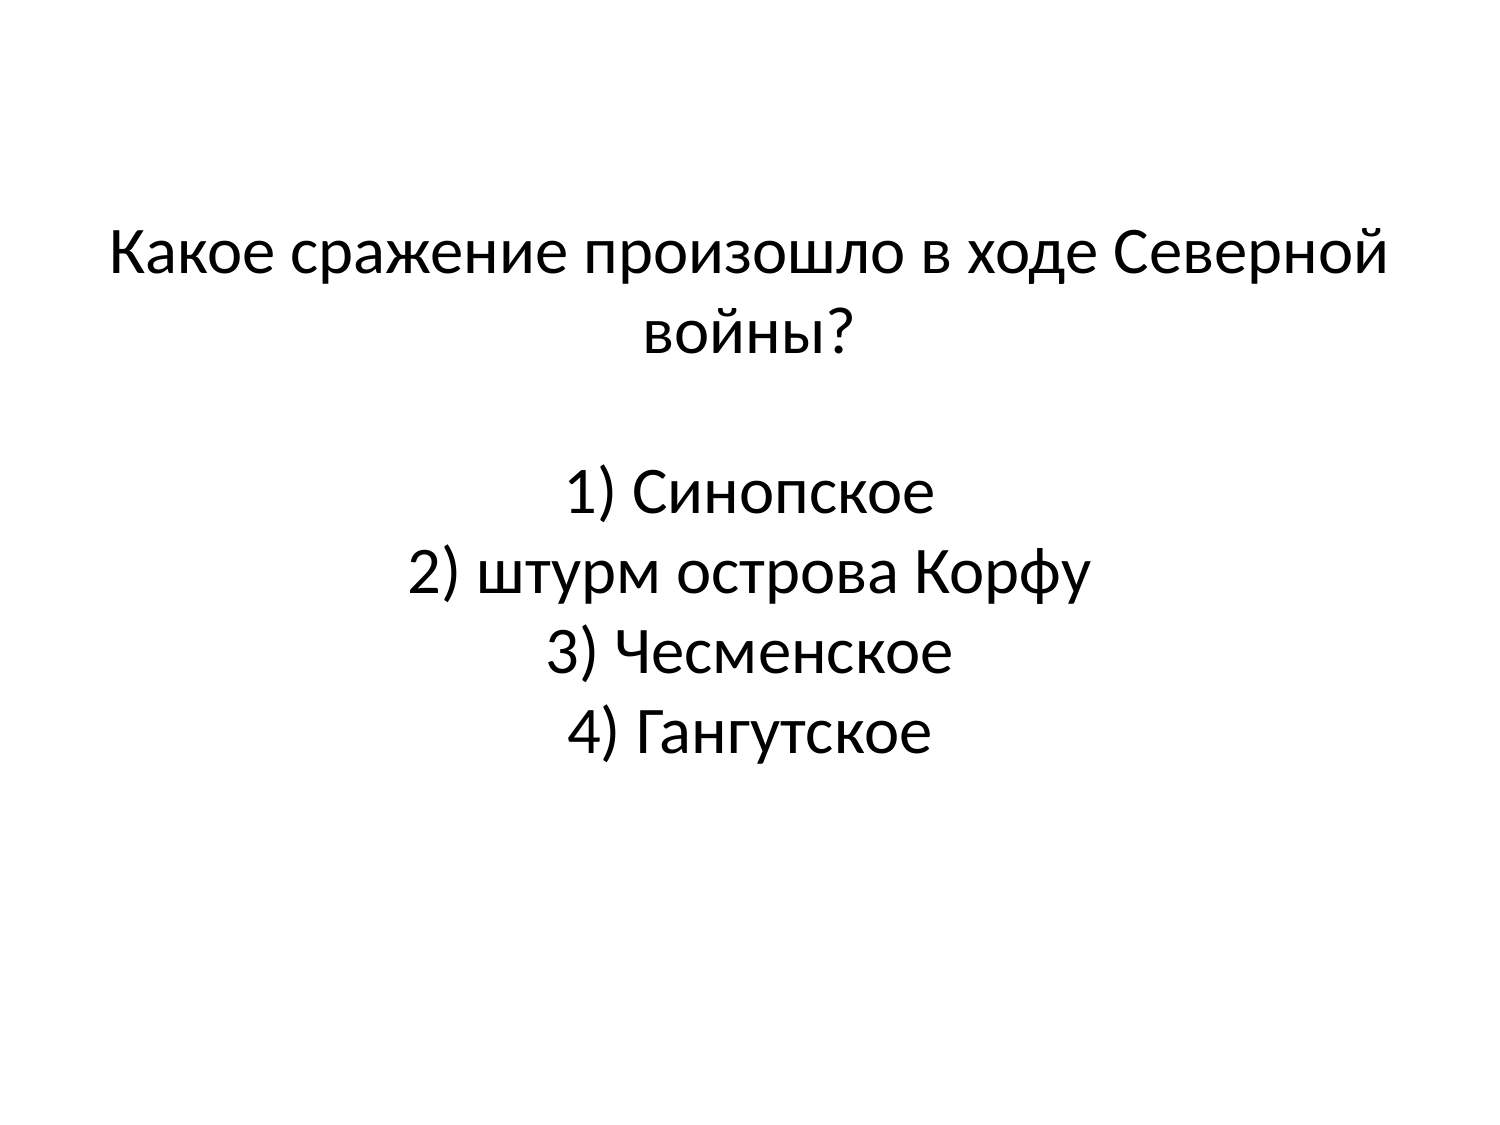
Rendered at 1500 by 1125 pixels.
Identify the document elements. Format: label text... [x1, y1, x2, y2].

title Какое сражение произошло в ходе Северной войны? 1) Синопское 2) штурм острова Корфу 3) Чесменское 4) Гангутское [75, 45, 1425, 929]
